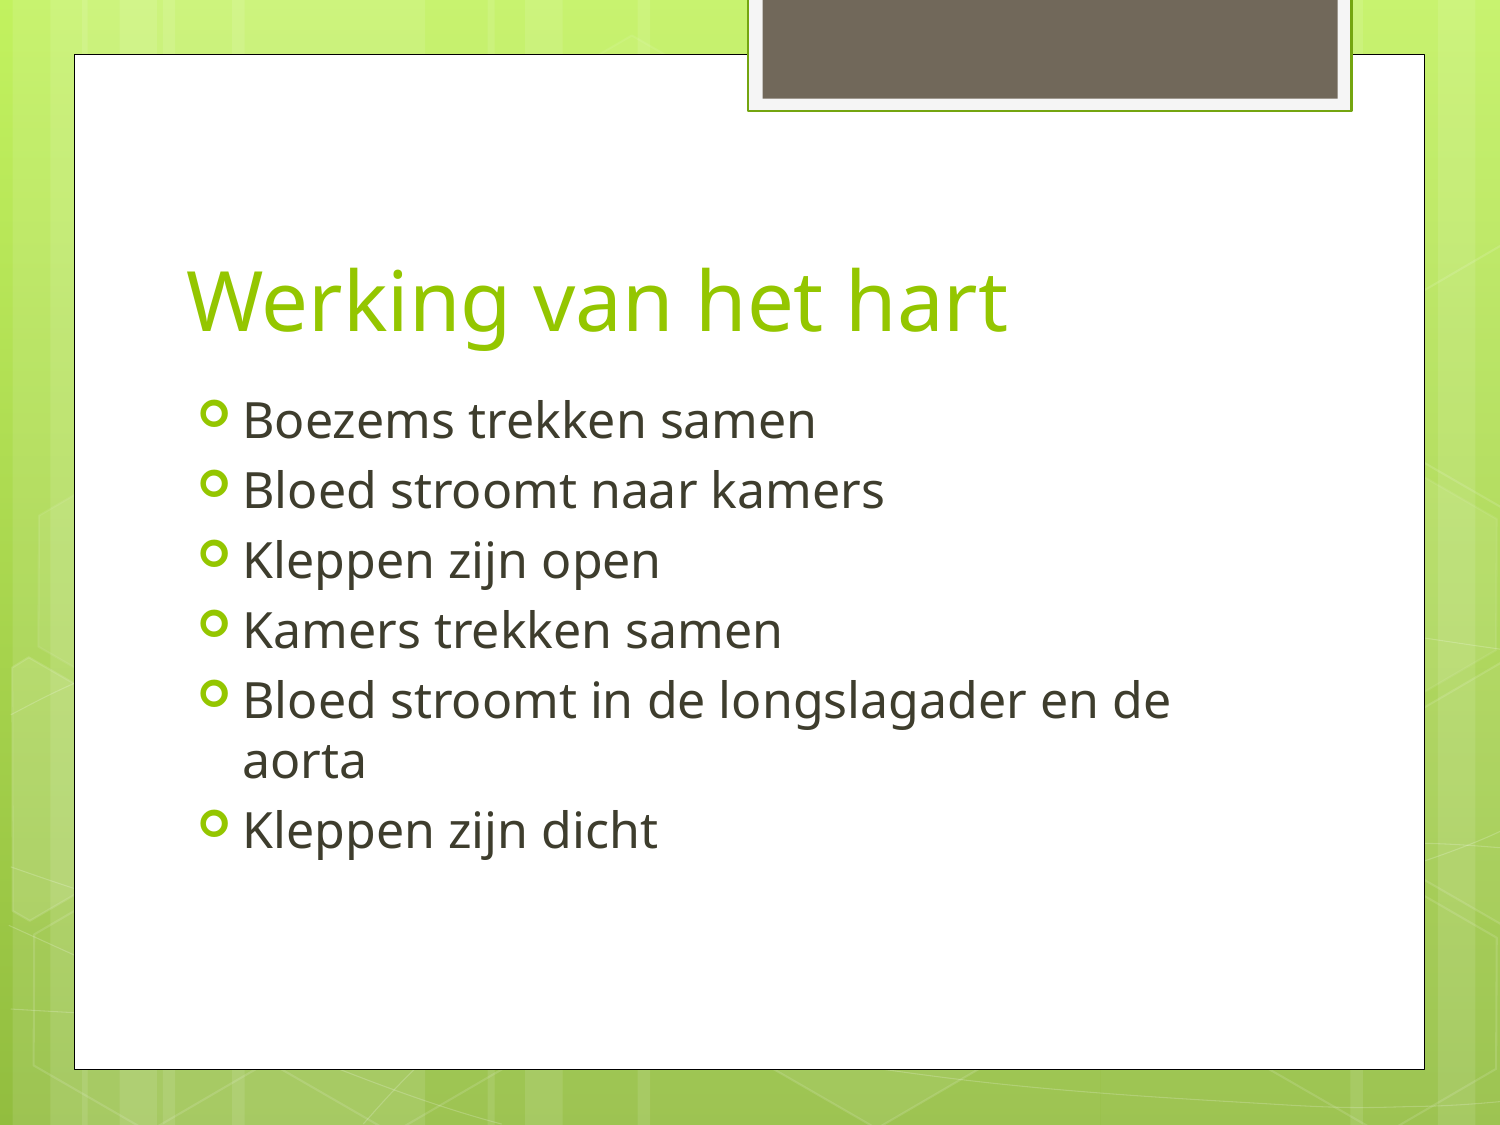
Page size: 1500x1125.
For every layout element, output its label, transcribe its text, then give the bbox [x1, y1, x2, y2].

title Werking van het hart [171, 168, 1324, 357]
list Boezems trekken samen Bloed stroomt naar kamers Kleppen zijn open Kamers trekken samen Bloed stroomt in de longslagader en de aorta Kleppen zijn dicht [171, 381, 1283, 957]
